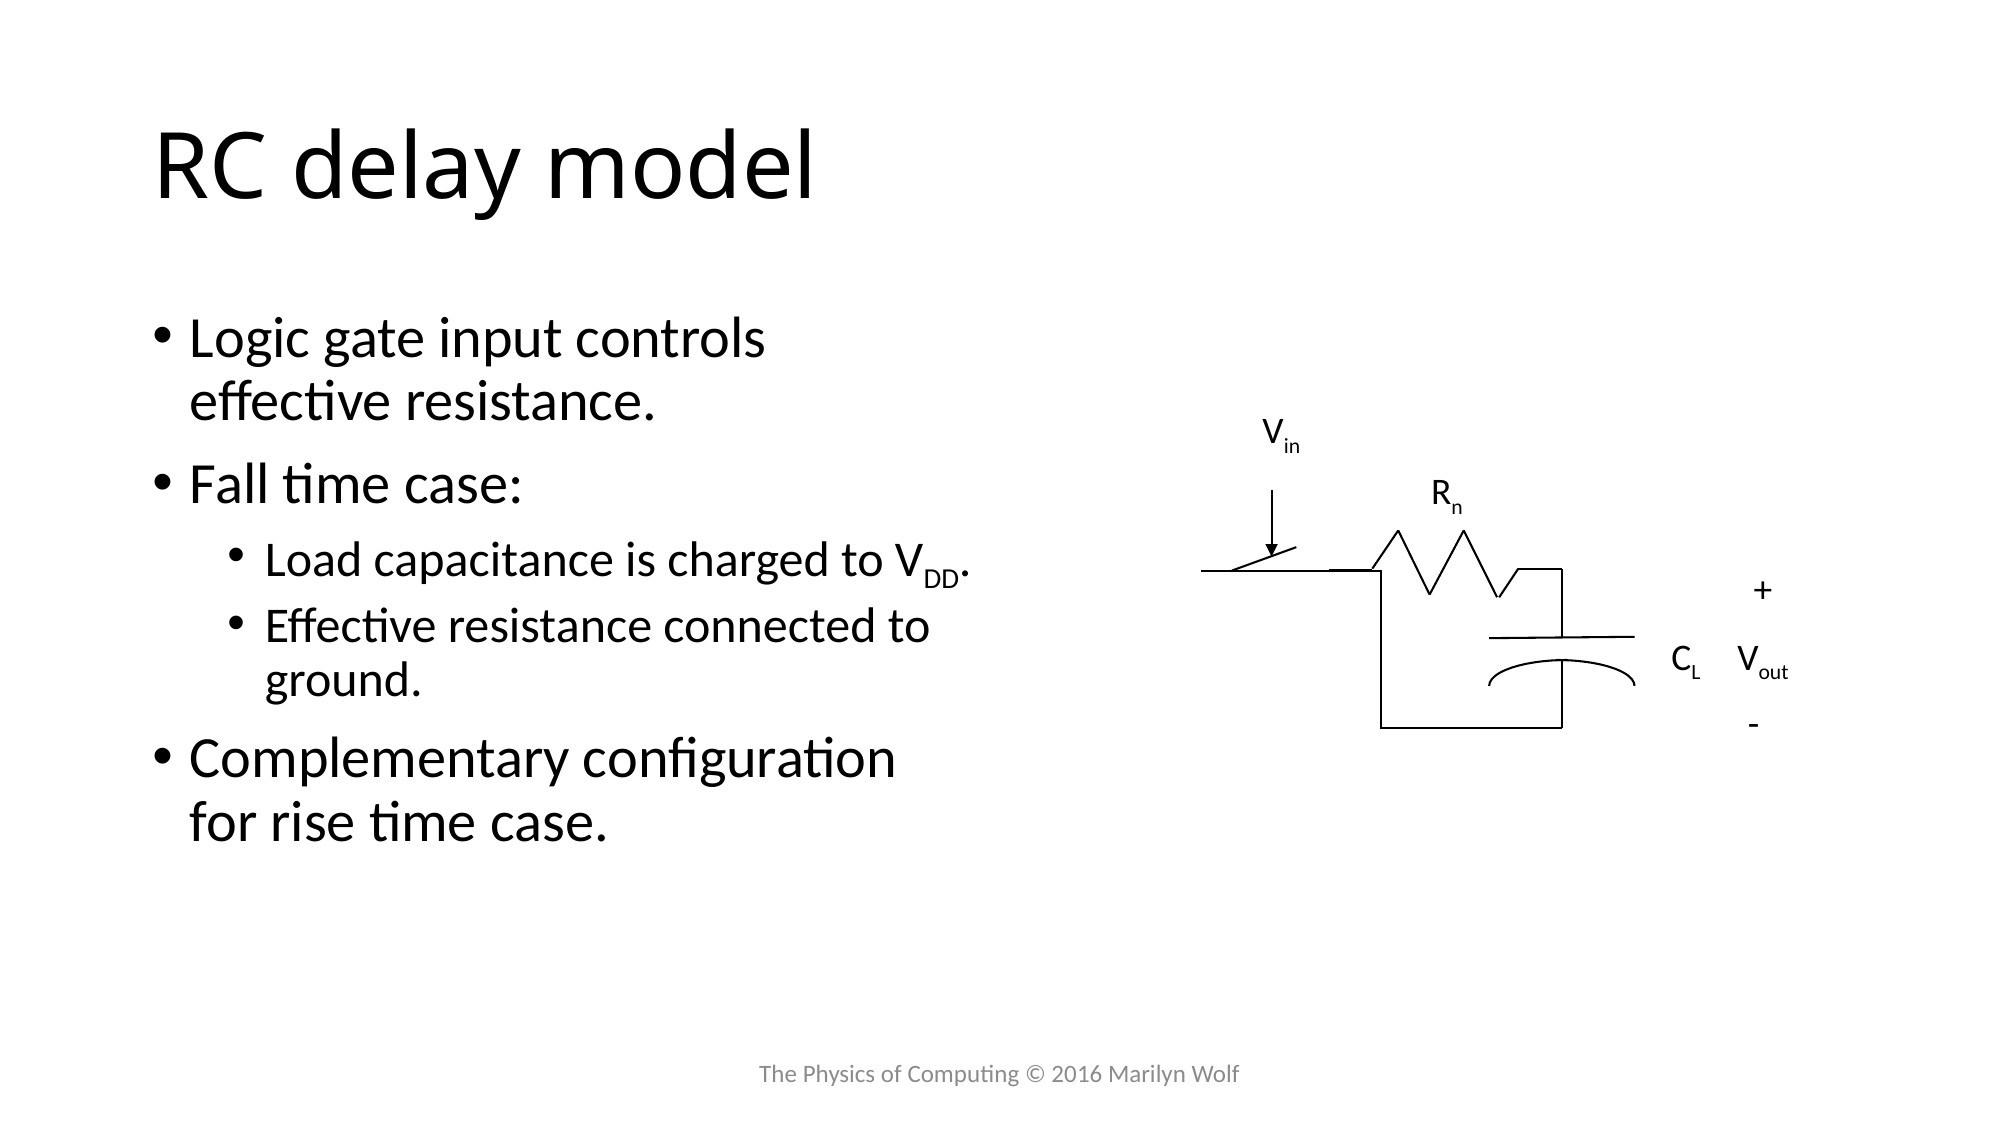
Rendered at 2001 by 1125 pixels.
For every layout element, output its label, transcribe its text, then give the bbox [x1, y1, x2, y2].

list Logic gate input controls effective resistance. Fall time case: Load capacitance is charged to VDD. Effective resistance connected to ground. Complementary configuration for rise time case. [137, 299, 988, 1014]
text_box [1200, 571, 1562, 729]
text_box - [1733, 691, 1790, 752]
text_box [1411, 447, 1479, 571]
title RC delay model [137, 59, 1863, 278]
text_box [1200, 490, 1331, 571]
text_box Vout [1722, 625, 1804, 692]
footer The Physics of Computing © 2016 Marilyn Wolf [662, 1042, 1338, 1103]
text_box CL [1656, 625, 1716, 692]
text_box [1479, 568, 1645, 729]
text_box + [1738, 558, 1788, 618]
text_box Vin [1247, 399, 1316, 465]
